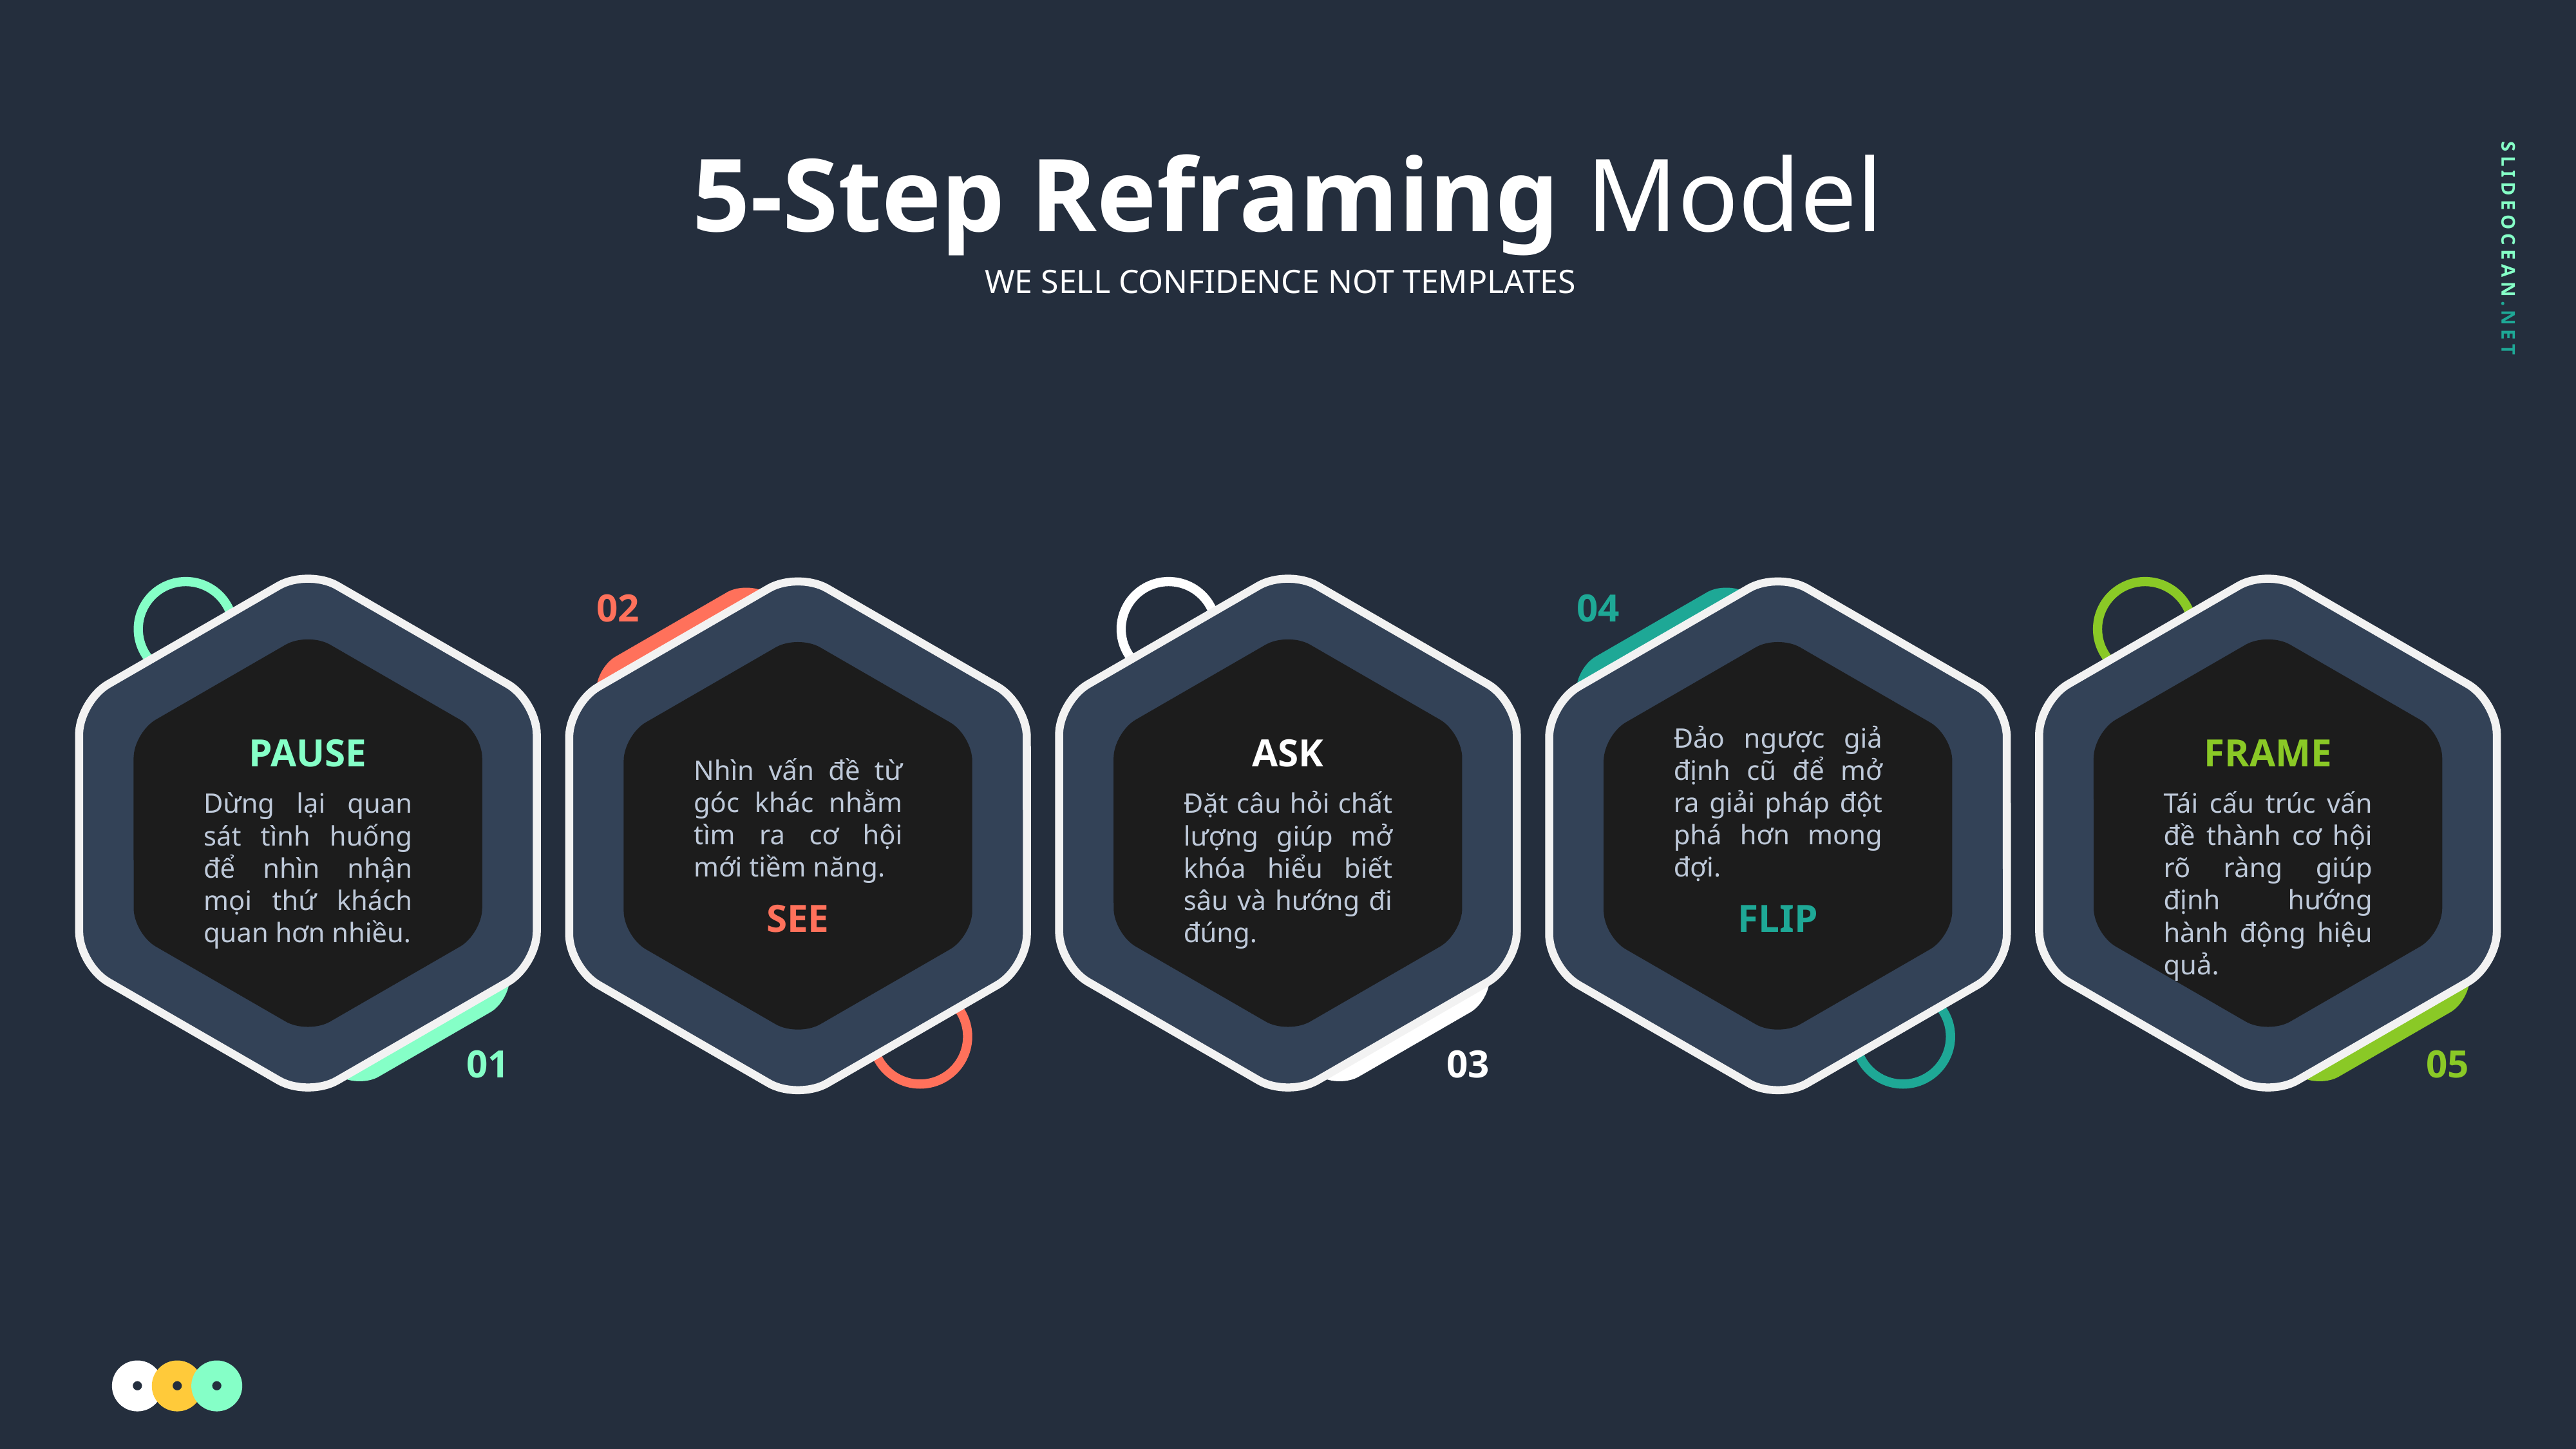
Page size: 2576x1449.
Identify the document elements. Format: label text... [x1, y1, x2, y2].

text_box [1146, 724, 1430, 954]
text_box [1153, 576, 1185, 578]
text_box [166, 724, 450, 954]
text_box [1059, 578, 1517, 1088]
text_box WE SELL CONFIDENCE NOT TEMPLATES [975, 256, 1586, 305]
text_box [79, 578, 538, 1088]
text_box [1549, 581, 2007, 1091]
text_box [2038, 578, 2497, 1088]
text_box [569, 581, 1027, 1091]
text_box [656, 746, 940, 945]
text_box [1636, 714, 1920, 945]
text_box [170, 576, 202, 578]
text_box 5-Step Reframing Model [683, 126, 1893, 257]
text_box [2129, 576, 2161, 578]
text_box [2126, 724, 2410, 954]
